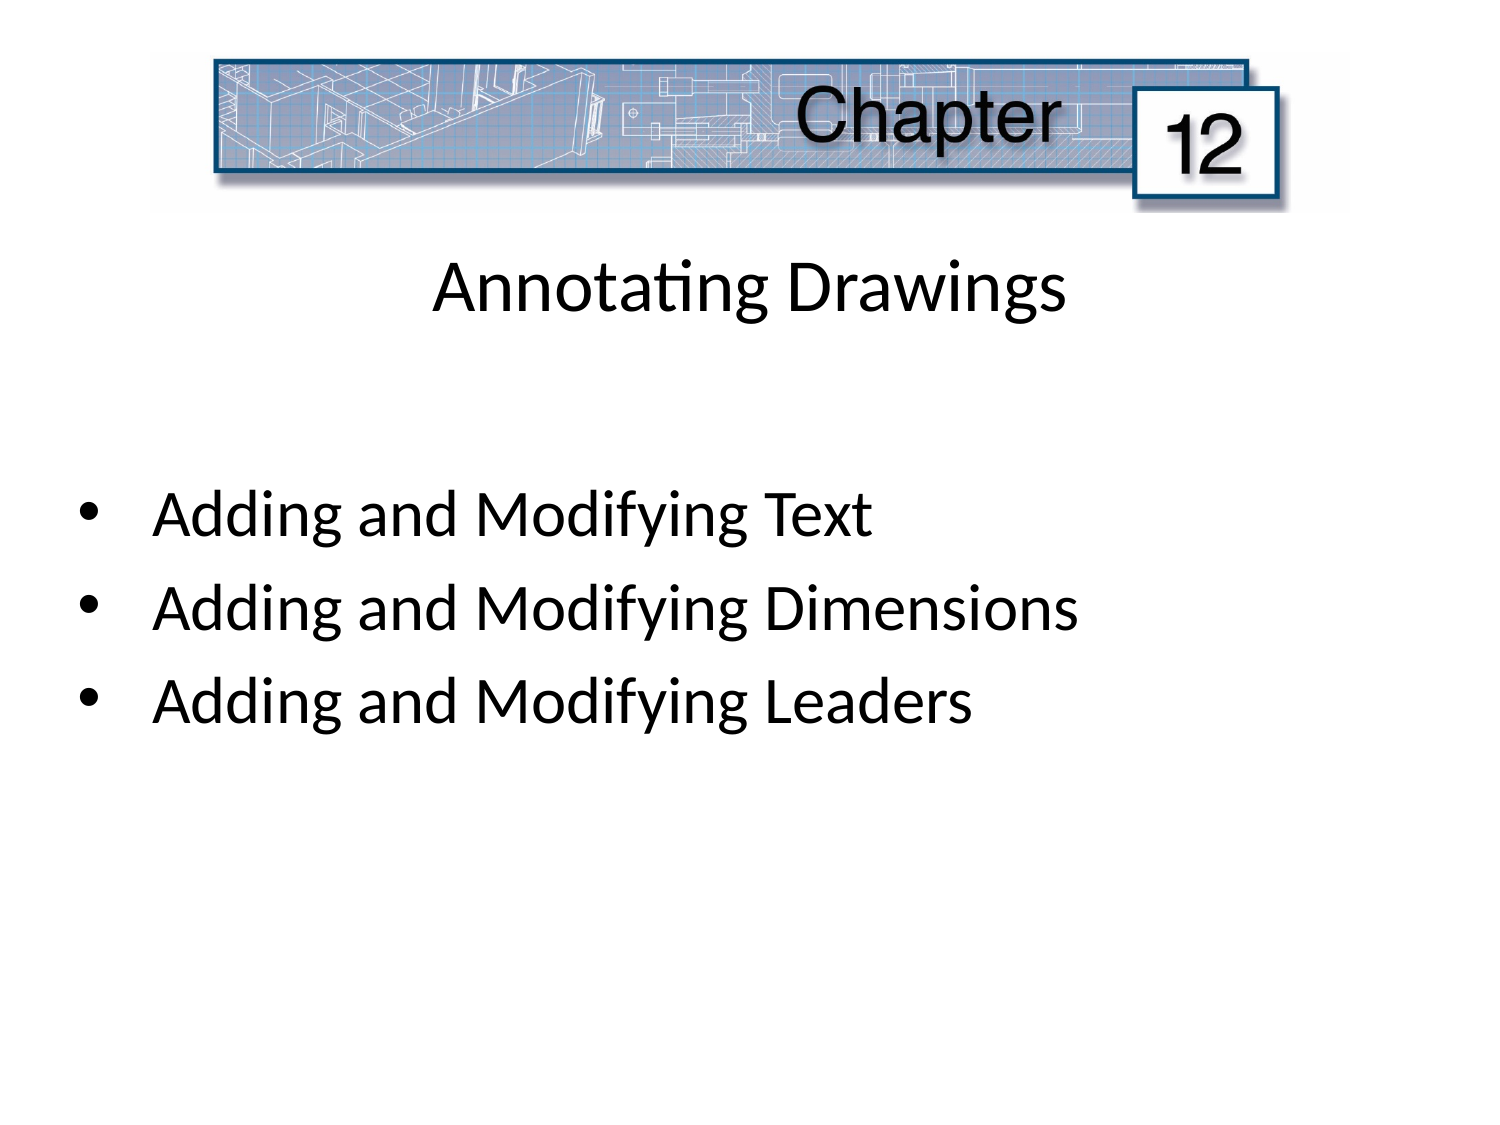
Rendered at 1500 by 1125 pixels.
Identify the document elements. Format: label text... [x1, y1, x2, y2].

title Annotating Drawings [75, 212, 1425, 350]
subtitle Adding and Modifying Text Adding and Modifying Dimensions Adding and Modifying Leaders [62, 462, 1463, 750]
picture [149, 52, 1351, 213]
